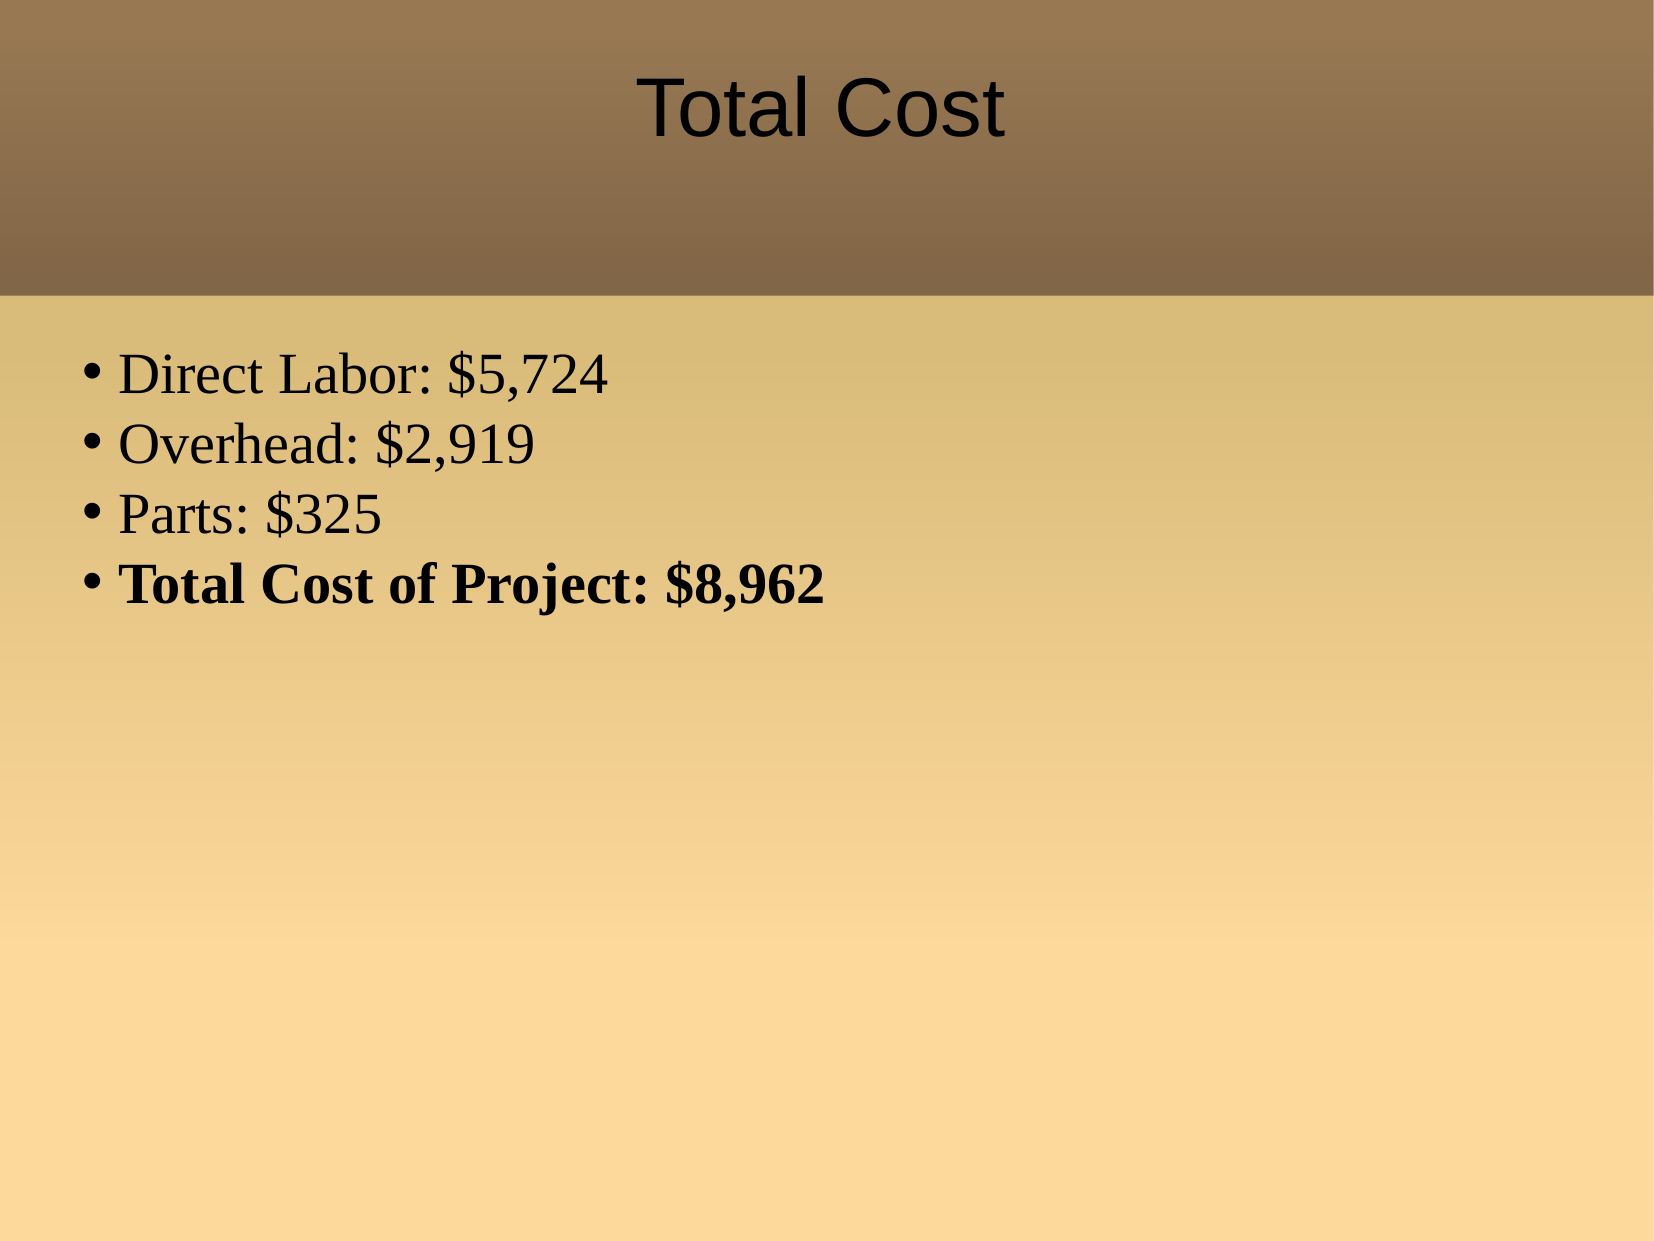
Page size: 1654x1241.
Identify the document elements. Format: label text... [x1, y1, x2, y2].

picture [0, 0, 1654, 1241]
text_box Direct Labor: $5,724 Overhead: $2,919 Parts: $325 Total Cost of Project: $8,962 [82, 290, 1571, 1094]
text_box Total Cost [76, 0, 1565, 207]
